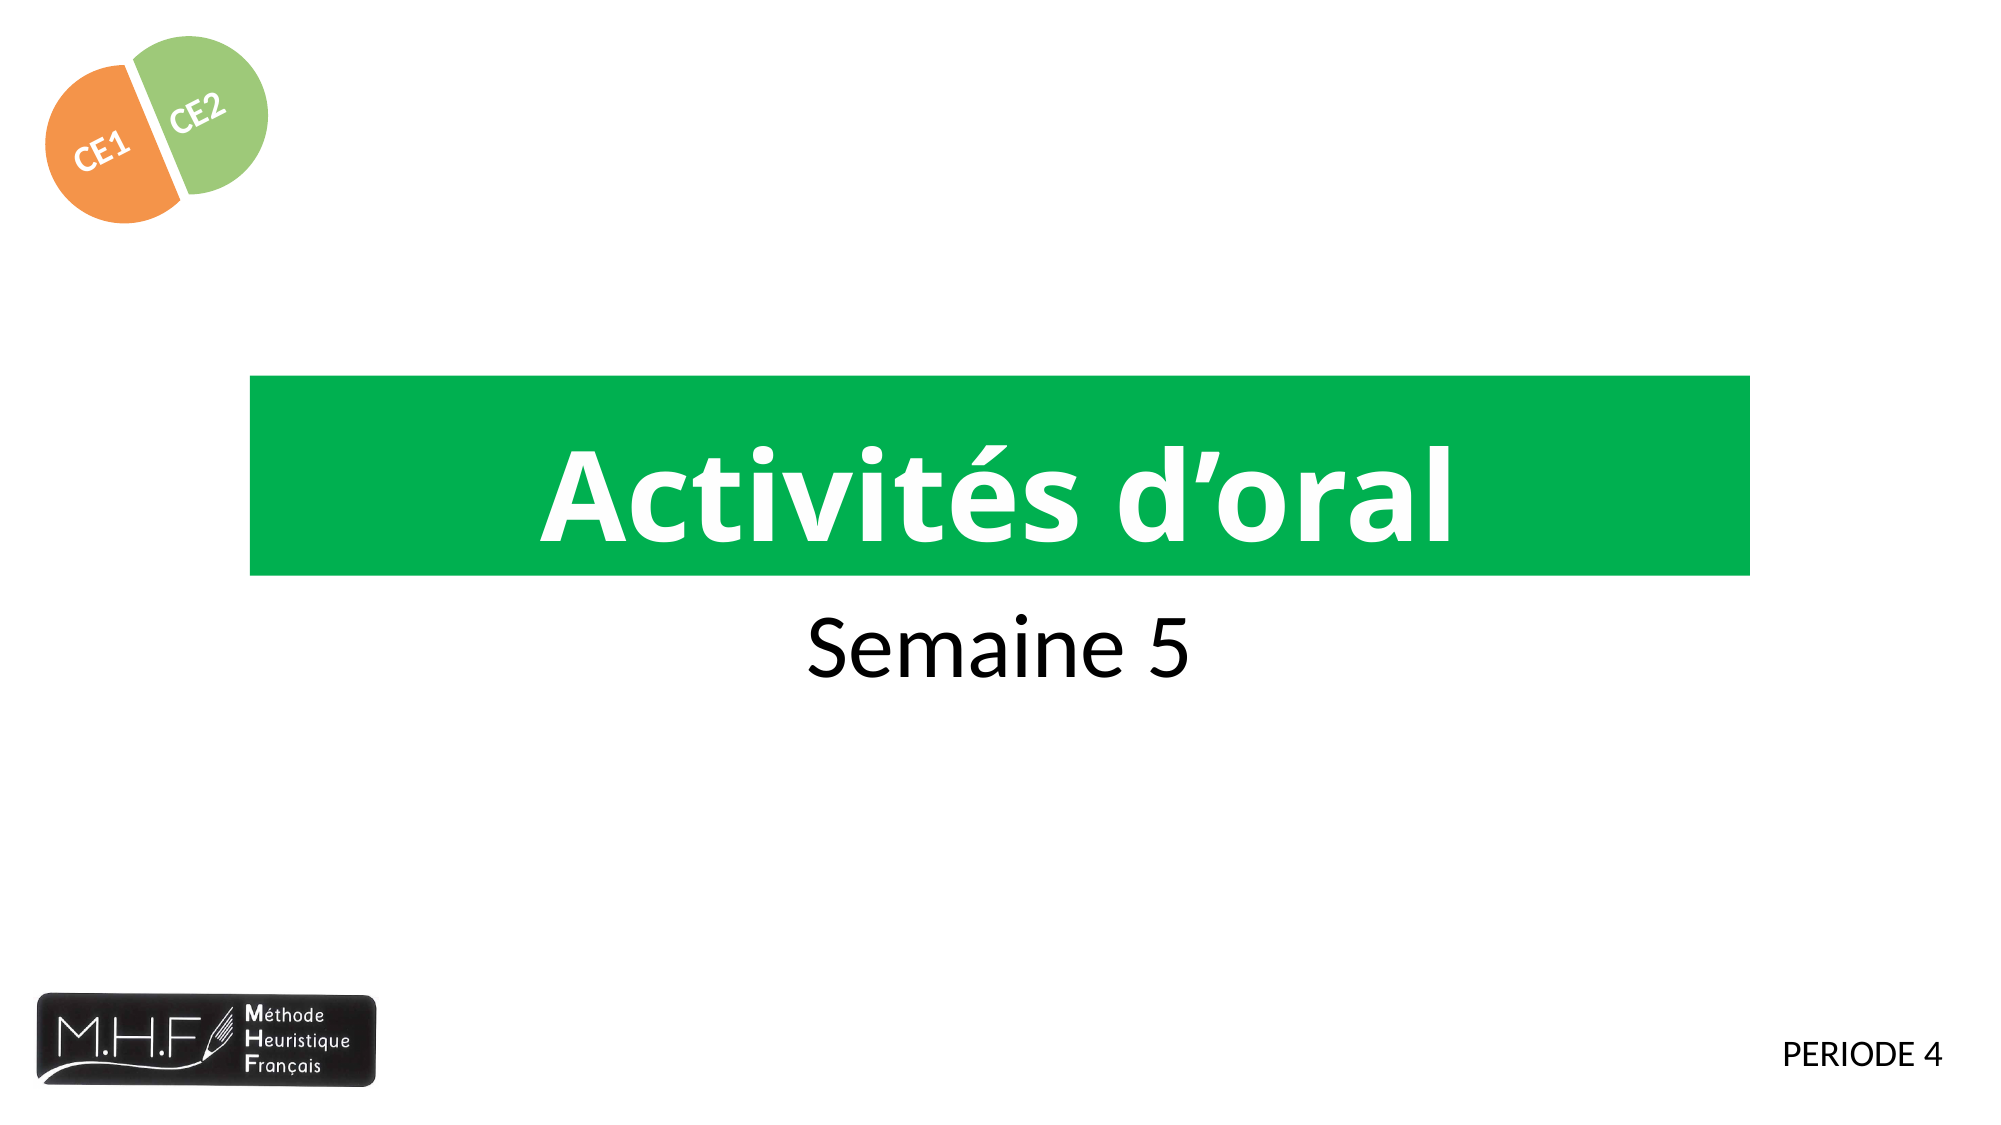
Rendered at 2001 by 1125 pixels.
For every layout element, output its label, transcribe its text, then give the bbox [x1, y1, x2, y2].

picture [33, 990, 379, 1089]
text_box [45, 35, 269, 224]
text_box PERIODE 4 [1362, 1021, 1967, 1082]
subtitle Semaine 5 [249, 590, 1750, 863]
title Activités d’oral [249, 375, 1750, 576]
